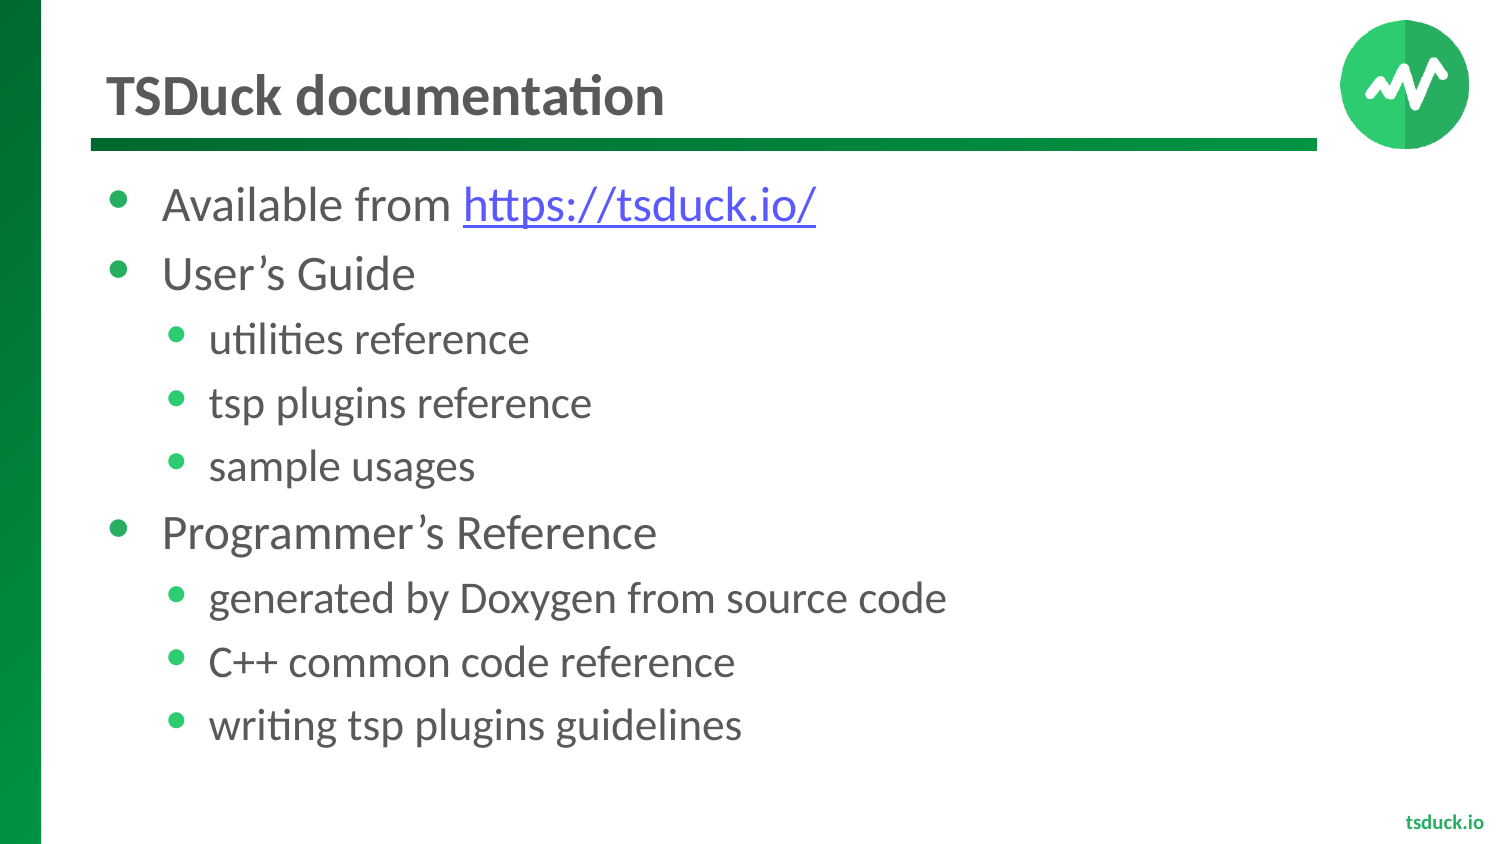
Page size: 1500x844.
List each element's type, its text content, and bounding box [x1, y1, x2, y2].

title TSDuck documentation [91, 38, 1333, 146]
list Available from https://tsduck.io/ User’s Guide utilities reference tsp plugins reference sample usages Programmer’s Reference generated by Doxygen from source code C++ common code reference writing tsp plugins guidelines [91, 164, 1454, 759]
picture [1340, 20, 1469, 149]
